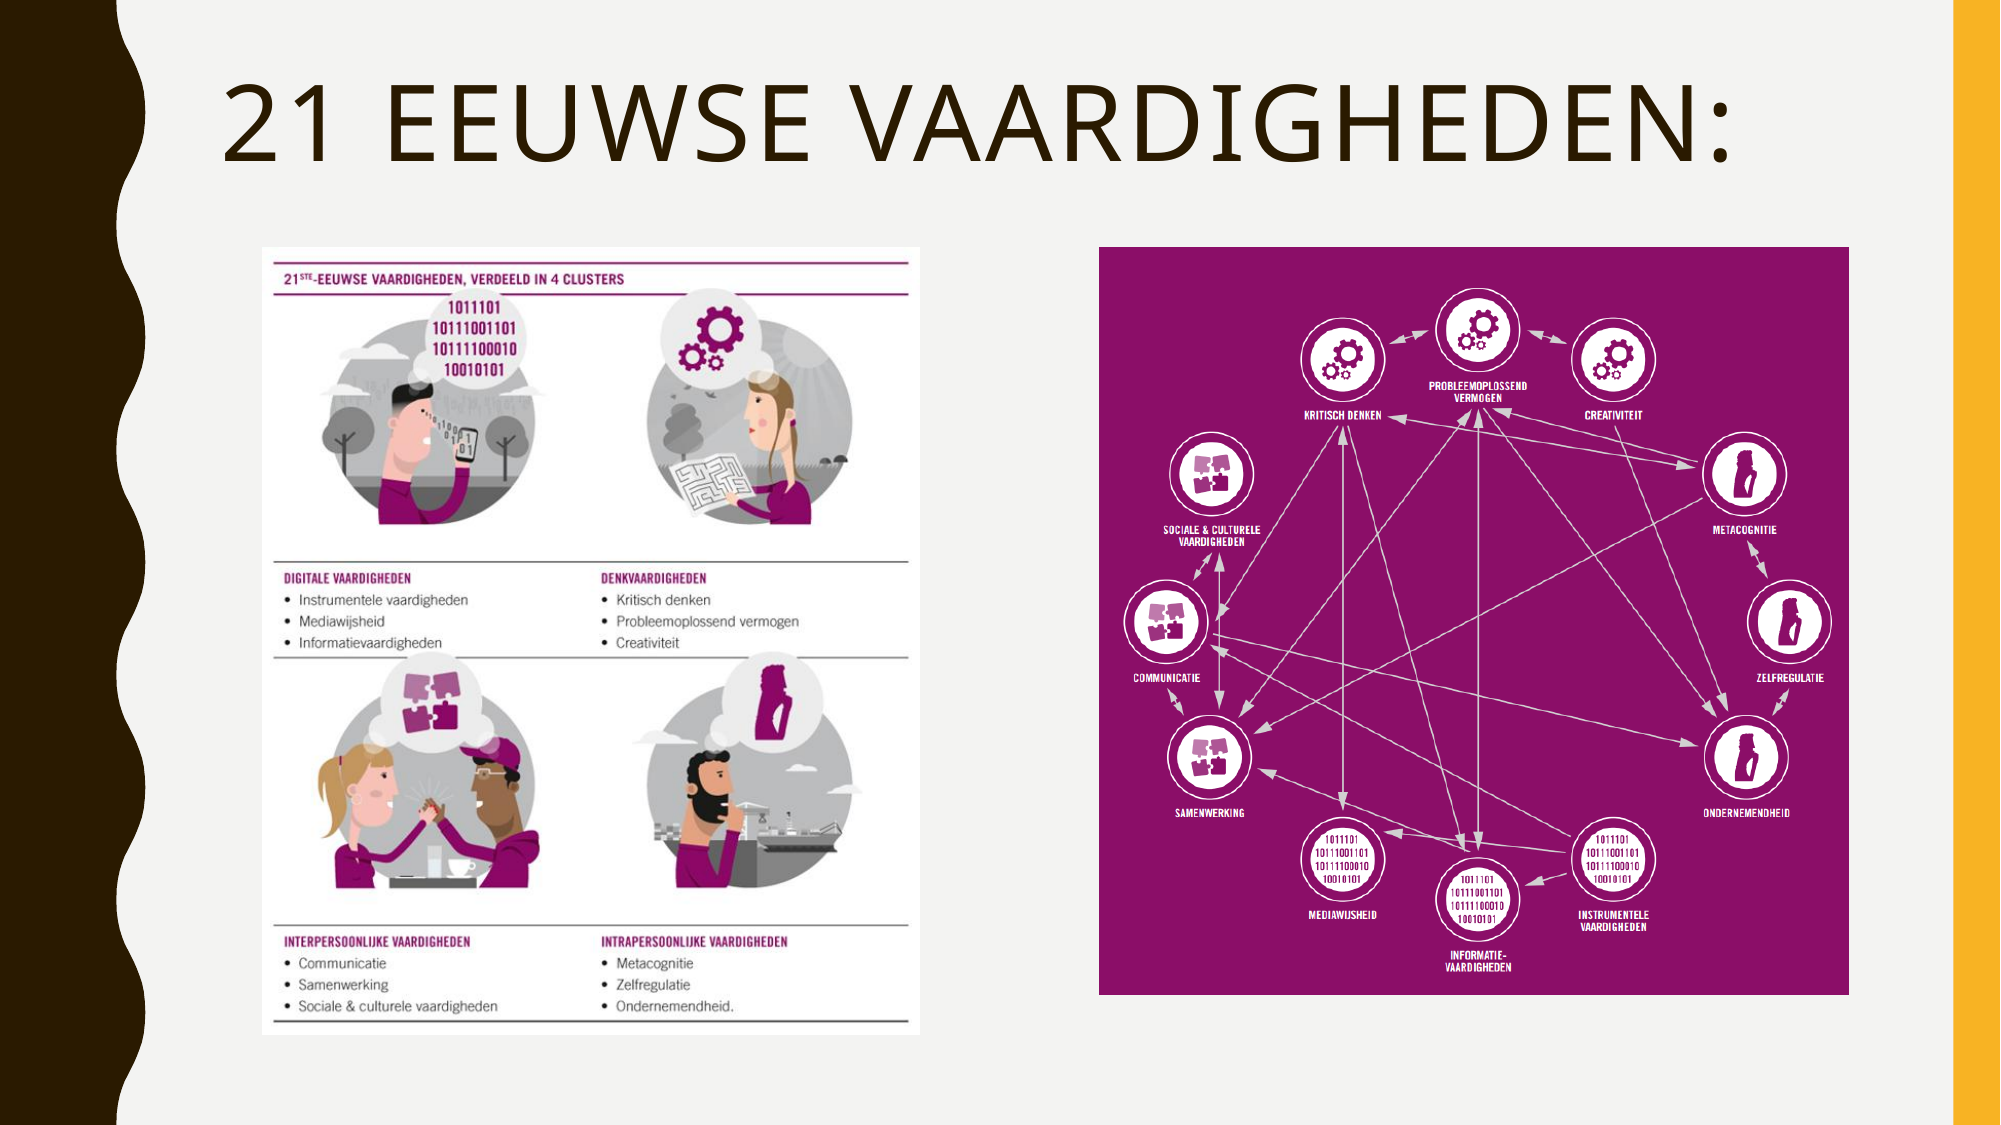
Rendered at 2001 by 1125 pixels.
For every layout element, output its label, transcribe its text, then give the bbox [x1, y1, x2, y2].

picture [262, 246, 920, 1035]
title 21 eeuwse vaardigheden: [205, 62, 1875, 308]
picture [1099, 247, 1849, 995]
